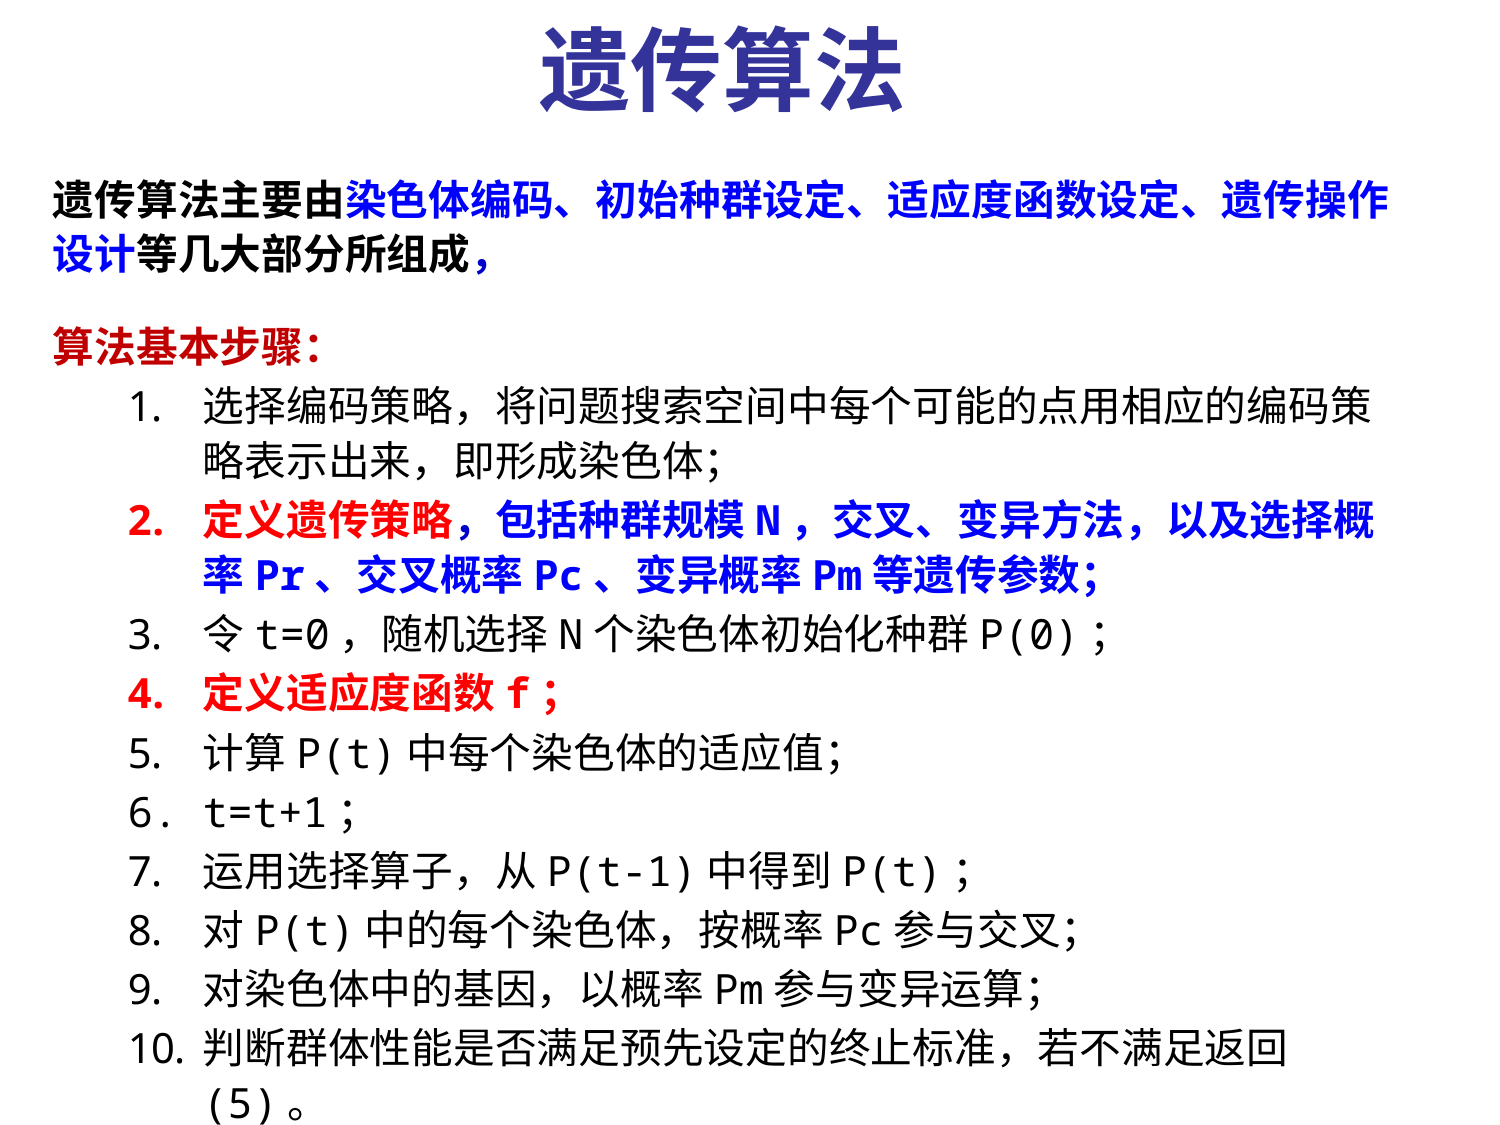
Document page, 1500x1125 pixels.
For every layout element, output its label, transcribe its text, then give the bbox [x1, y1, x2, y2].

text_box 遗传算法 [264, 5, 1181, 131]
text_box 遗传算法主要由染色体编码、初始种群设定、适应度函数设定、遗传操作设计等几大部分所组成， 算法基本步骤： 选择编码策略，将问题搜索空间中每个可能的点用相应的编码策略表示出来，即形成染色体； 定义遗传策略，包括种群规模N，交叉、变异方法，以及选择概率Pr、交叉概率Pc、变异概率Pm等遗传参数； 令t=0，随机选择N个染色体初始化种群P(0)； 定义适应度函数f； 计算P(t)中每个染色体的适应值； t=t+1； 运用选择算子，从P(t-1)中得到P(t)； 对P(t)中的每个染色体，按概率Pc参与交叉； 对染色体中的基因，以概率Pm参与变异运算； 判断群体性能是否满足预先设定的终止标准，若不满足返回(5)。 [38, 160, 1409, 1125]
